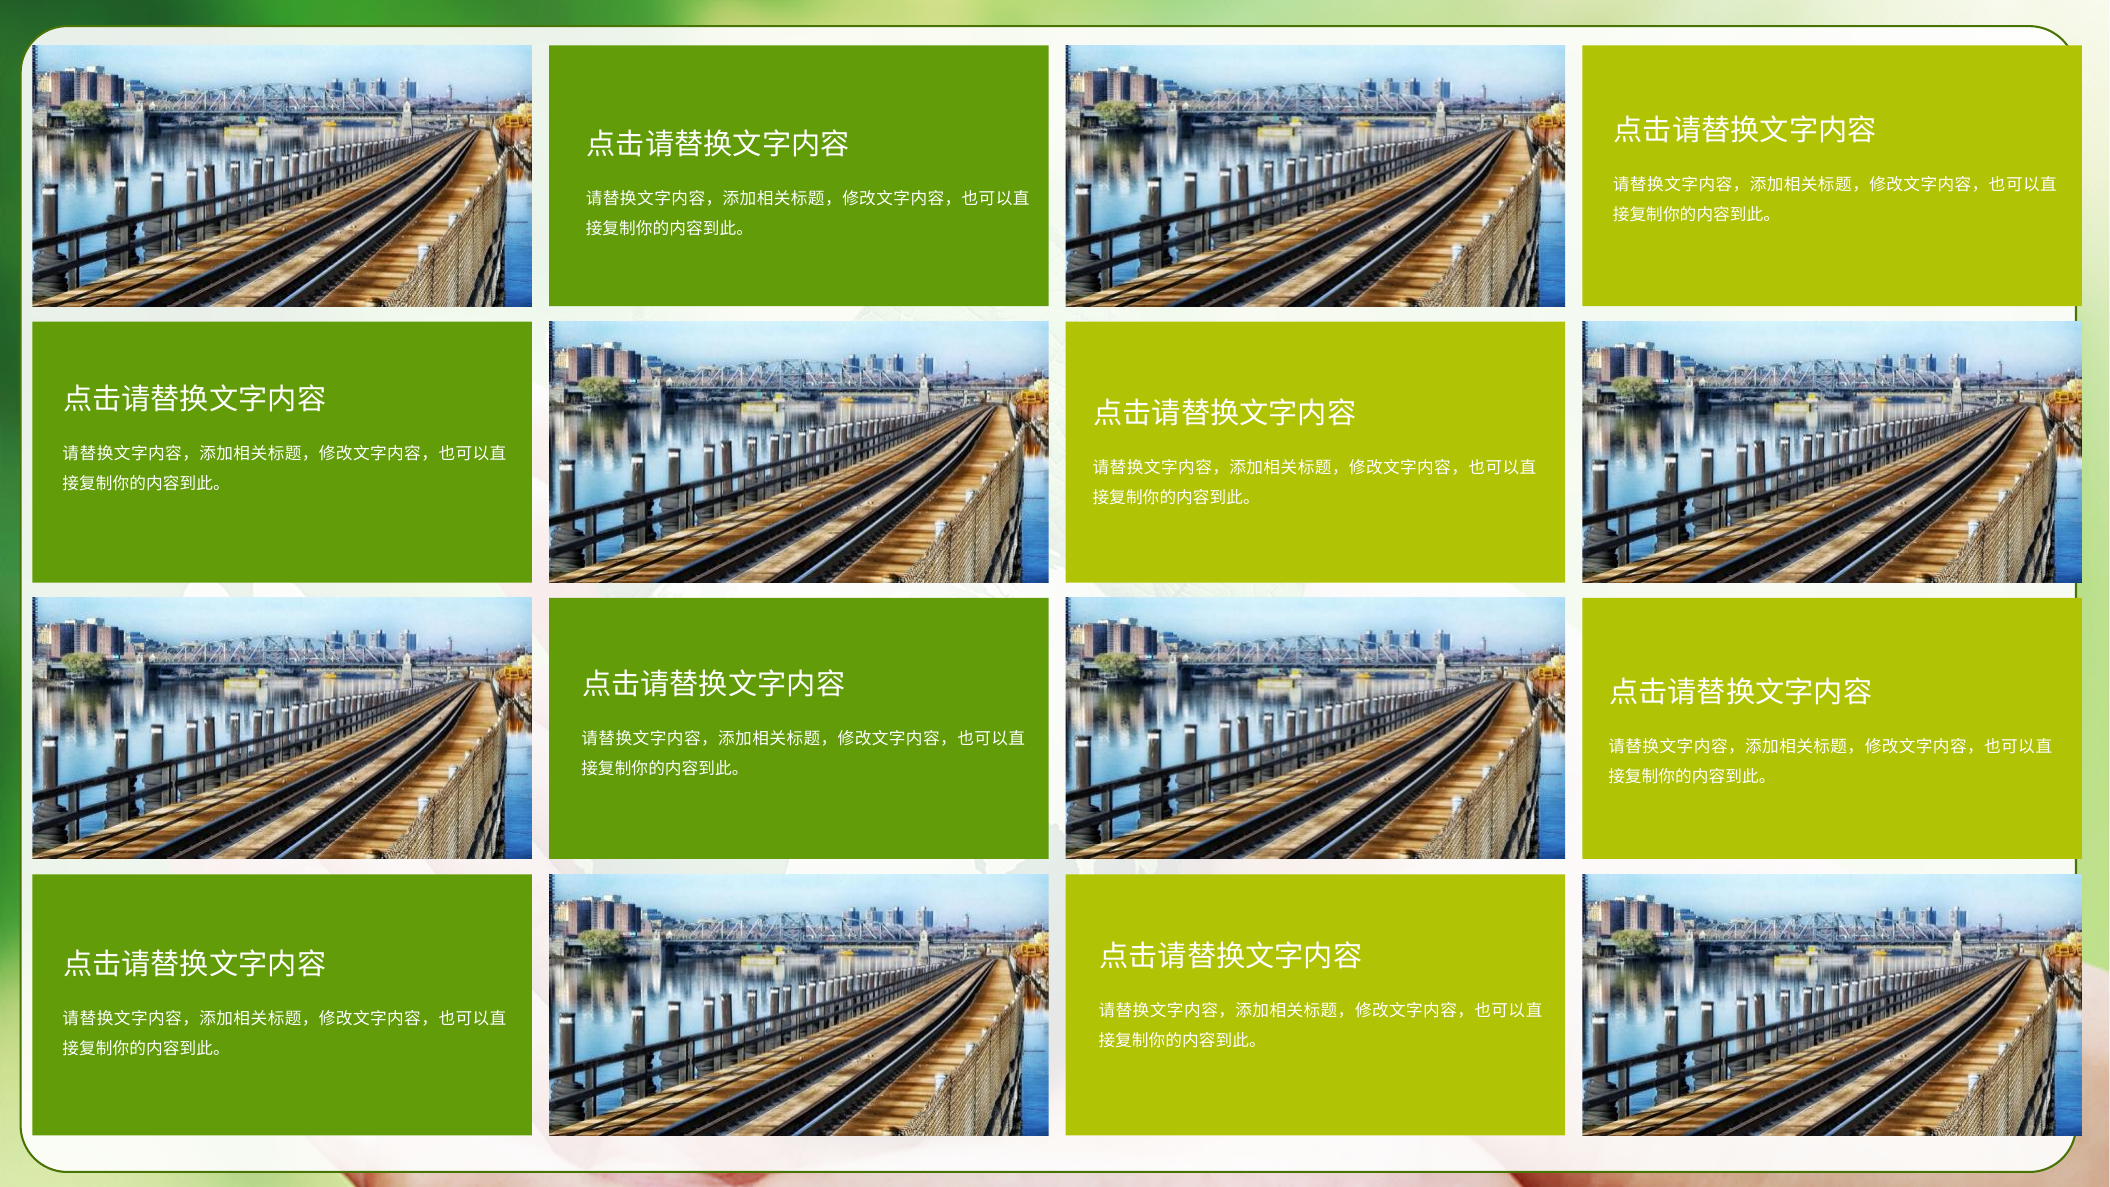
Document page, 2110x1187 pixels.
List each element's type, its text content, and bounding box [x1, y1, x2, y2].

text_box 请替换文字内容，添加相关标题，修改文字内容，也可以直接复制你的内容到此。 [62, 997, 507, 1058]
text_box 点击请替换文字内容 [582, 665, 846, 701]
picture [0, 0, 2110, 1187]
text_box [32, 321, 532, 583]
text_box [1582, 874, 2082, 1136]
text_box [1582, 45, 2082, 307]
text_box [549, 45, 1049, 307]
text_box 请替换文字内容，添加相关标题，修改文字内容，也可以直接复制你的内容到此。 [581, 717, 1026, 778]
text_box [1065, 874, 1566, 1136]
text_box [1065, 321, 1566, 583]
text_box 点击请替换文字内容 [586, 124, 851, 160]
text_box [1065, 597, 1566, 859]
text_box 点击请替换文字内容 [63, 945, 327, 981]
text_box [32, 597, 532, 859]
text_box 点击请替换文字内容 [1609, 672, 1873, 708]
text_box 点击请替换文字内容 [1613, 111, 1878, 147]
text_box 请替换文字内容，添加相关标题，修改文字内容，也可以直接复制你的内容到此。 [1098, 990, 1544, 1051]
text_box 点击请替换文字内容 [1093, 394, 1357, 430]
text_box 请替换文字内容，添加相关标题，修改文字内容，也可以直接复制你的内容到此。 [1612, 163, 2058, 224]
text_box 请替换文字内容，添加相关标题，修改文字内容，也可以直接复制你的内容到此。 [585, 177, 1031, 238]
text_box [1582, 321, 2082, 583]
text_box [549, 597, 1049, 859]
text_box 请替换文字内容，添加相关标题，修改文字内容，也可以直接复制你的内容到此。 [1092, 446, 1538, 507]
text_box [32, 874, 532, 1136]
text_box [1065, 45, 1566, 307]
text_box 点击请替换文字内容 [1099, 937, 1363, 973]
text_box 点击请替换文字内容 [63, 380, 327, 416]
text_box 请替换文字内容，添加相关标题，修改文字内容，也可以直接复制你的内容到此。 [1608, 725, 2053, 786]
text_box 请替换文字内容，添加相关标题，修改文字内容，也可以直接复制你的内容到此。 [62, 433, 507, 494]
text_box [32, 45, 532, 307]
text_box [549, 321, 1049, 583]
text_box [549, 874, 1049, 1136]
text_box [1582, 597, 2082, 859]
